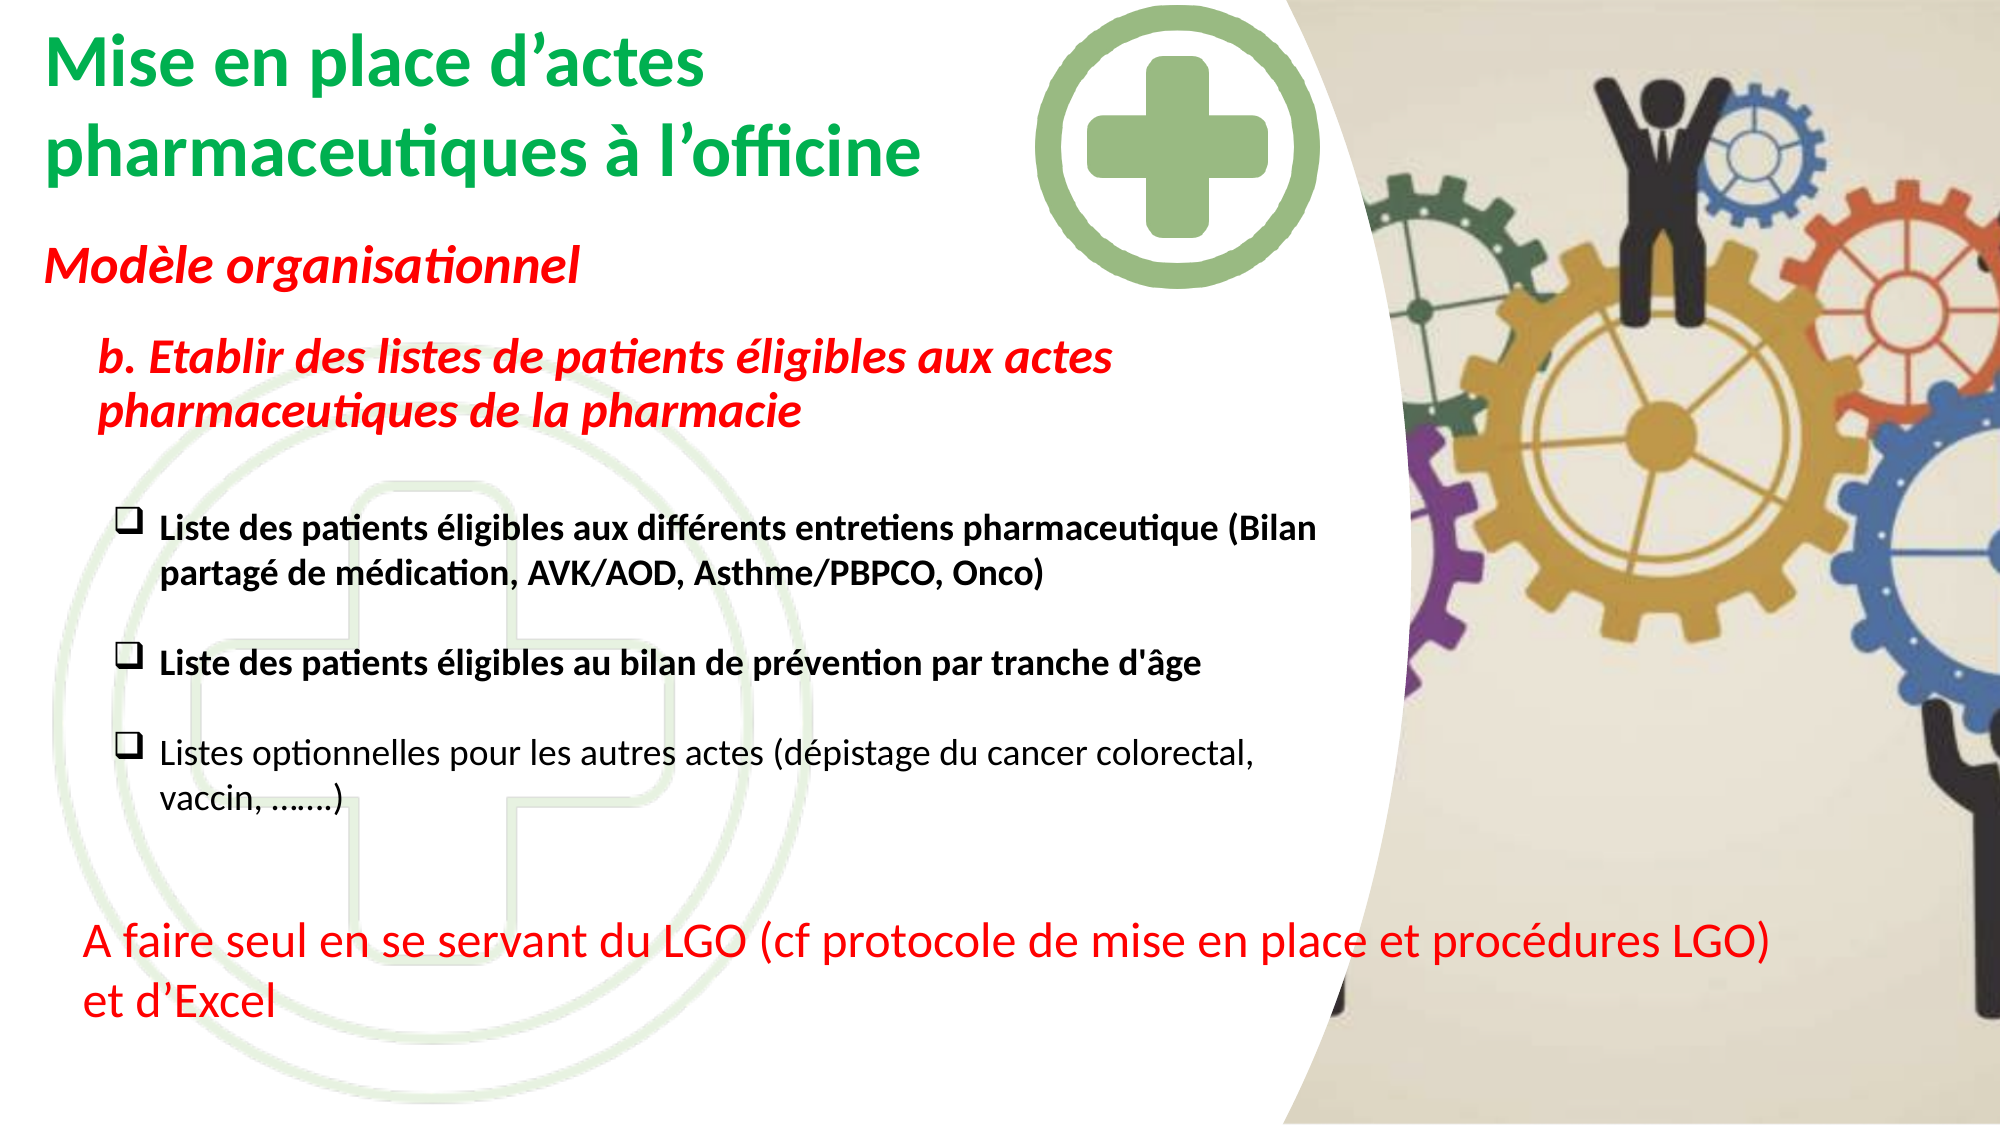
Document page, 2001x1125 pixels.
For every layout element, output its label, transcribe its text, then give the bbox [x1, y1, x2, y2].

text_box Liste des patients éligibles aux différents entretiens pharmaceutique (Bilan partagé de médication, AVK/AOD, Asthme/PBPCO, Onco) Liste des patients éligibles au bilan de prévention par tranche d'âge Listes optionnelles pour les autres actes (dépistage du cancer colorectal, vaccin, …….) [907, 495, 1282, 871]
picture [0, 250, 907, 1125]
text_box b. Etablir des listes de patients éligibles aux actes pharmaceutiques de la pharmacie [907, 318, 1282, 446]
text_box Mise en place d’actes pharmaceutiques à l’officine [29, 4, 999, 199]
picture [999, 0, 2000, 1125]
text_box A faire seul en se servant du LGO (cf protocole de mise en place et procédures LGO) et d’Excel [907, 900, 1282, 1036]
text_box Modèle organisationnel [28, 202, 900, 250]
